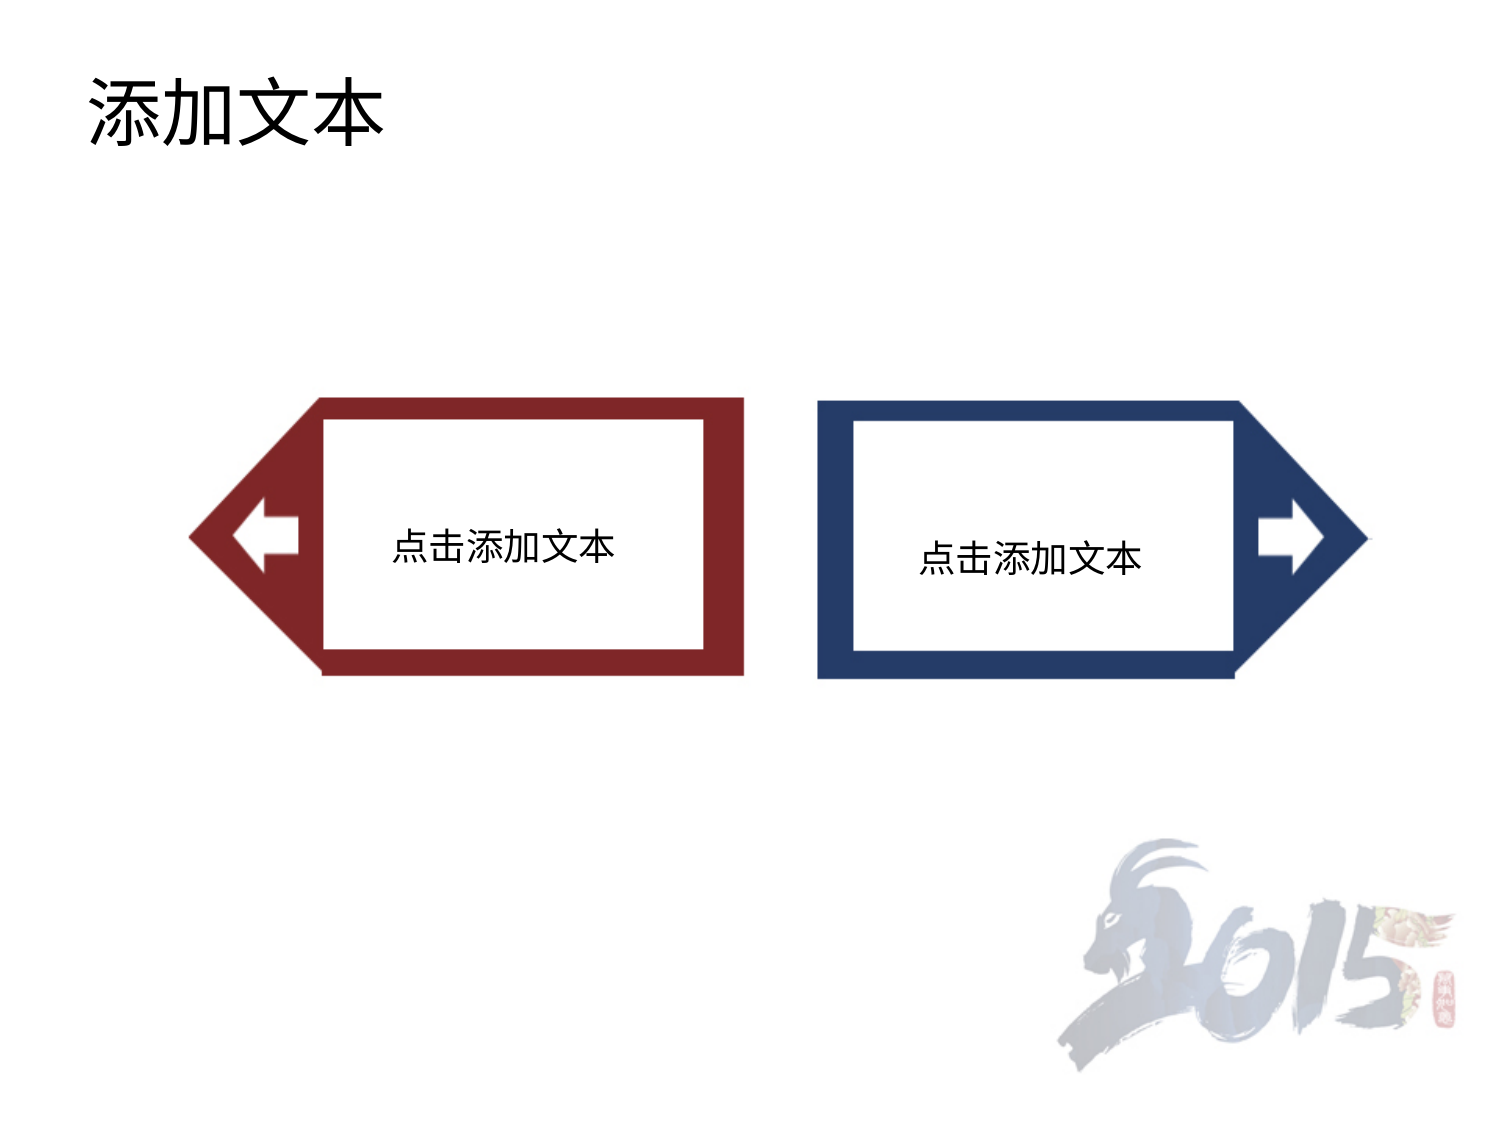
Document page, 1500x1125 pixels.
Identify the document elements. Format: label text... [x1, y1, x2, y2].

text_box 点击添加文本 [376, 515, 632, 576]
picture [0, 0, 1500, 1125]
text_box 添加文本 [72, 58, 402, 164]
text_box 点击添加文本 [903, 527, 1159, 588]
